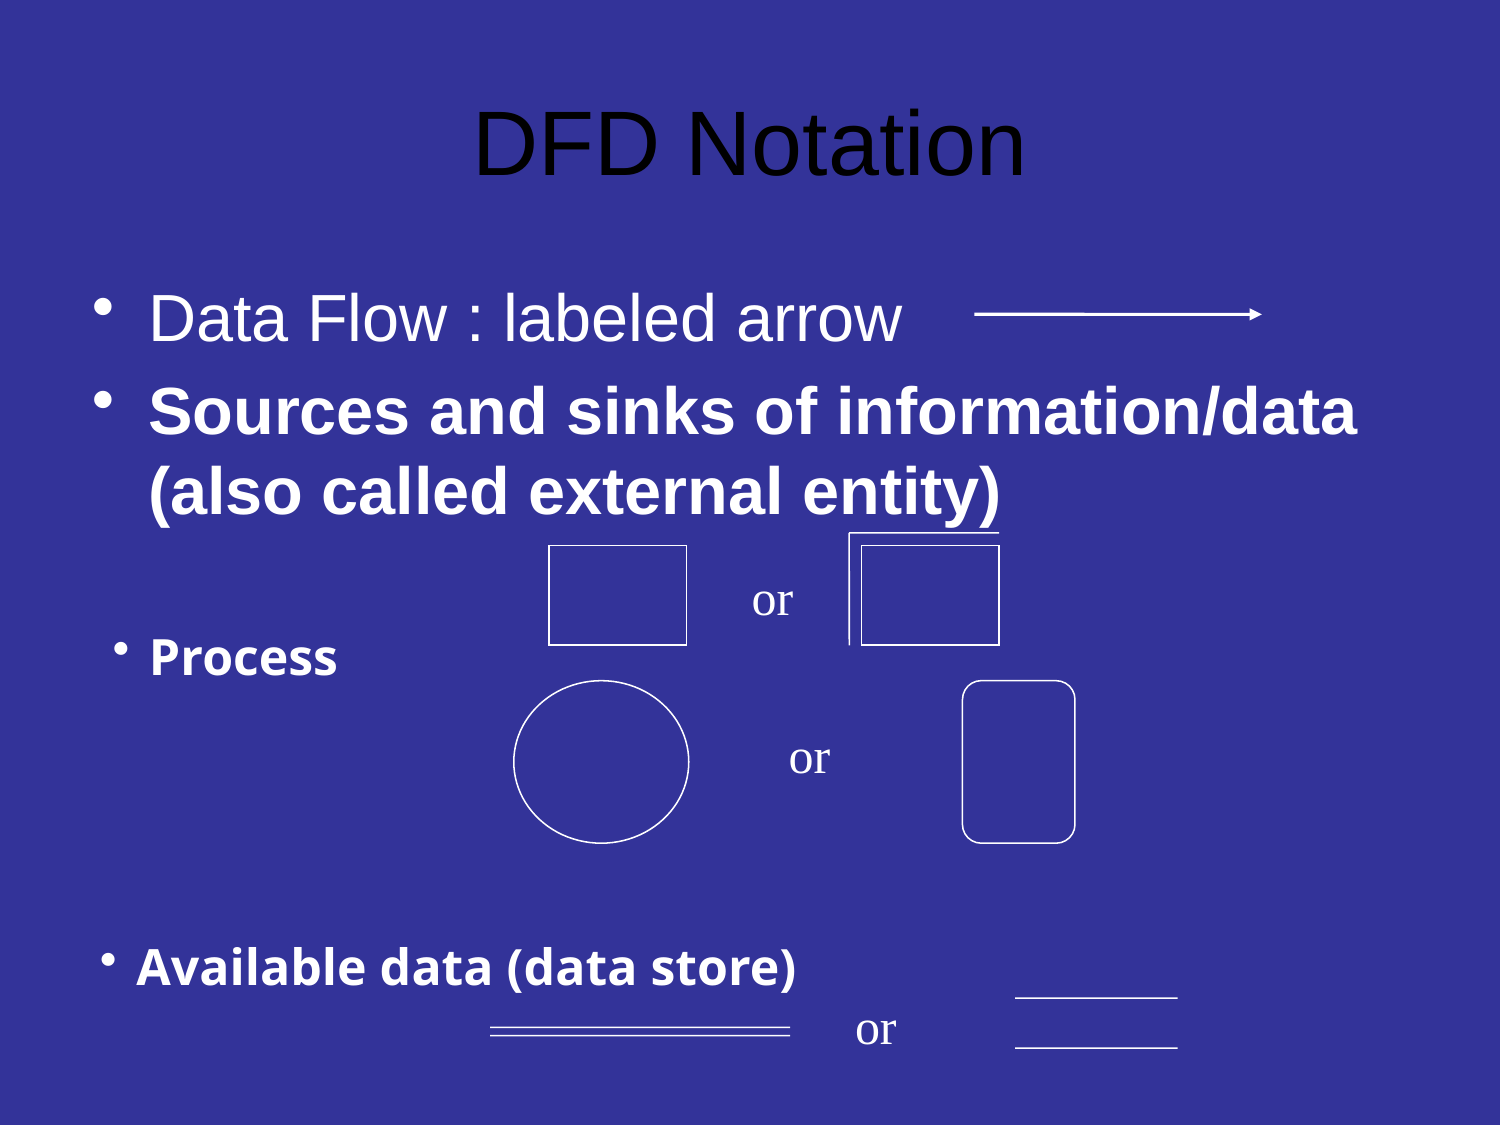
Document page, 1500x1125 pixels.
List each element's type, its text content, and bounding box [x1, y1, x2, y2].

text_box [489, 987, 1178, 1063]
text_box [548, 532, 1000, 646]
text_box [962, 680, 1075, 844]
text_box [513, 680, 689, 844]
text_box Available data (data store) [99, 935, 1025, 1011]
text_box or [773, 716, 846, 791]
text_box [974, 308, 1262, 321]
list Data Flow : labeled arrow Sources and sinks of information/data (also called external entity) [76, 266, 1428, 1010]
text_box Process [112, 624, 400, 700]
title DFD Notation [74, 44, 1426, 233]
